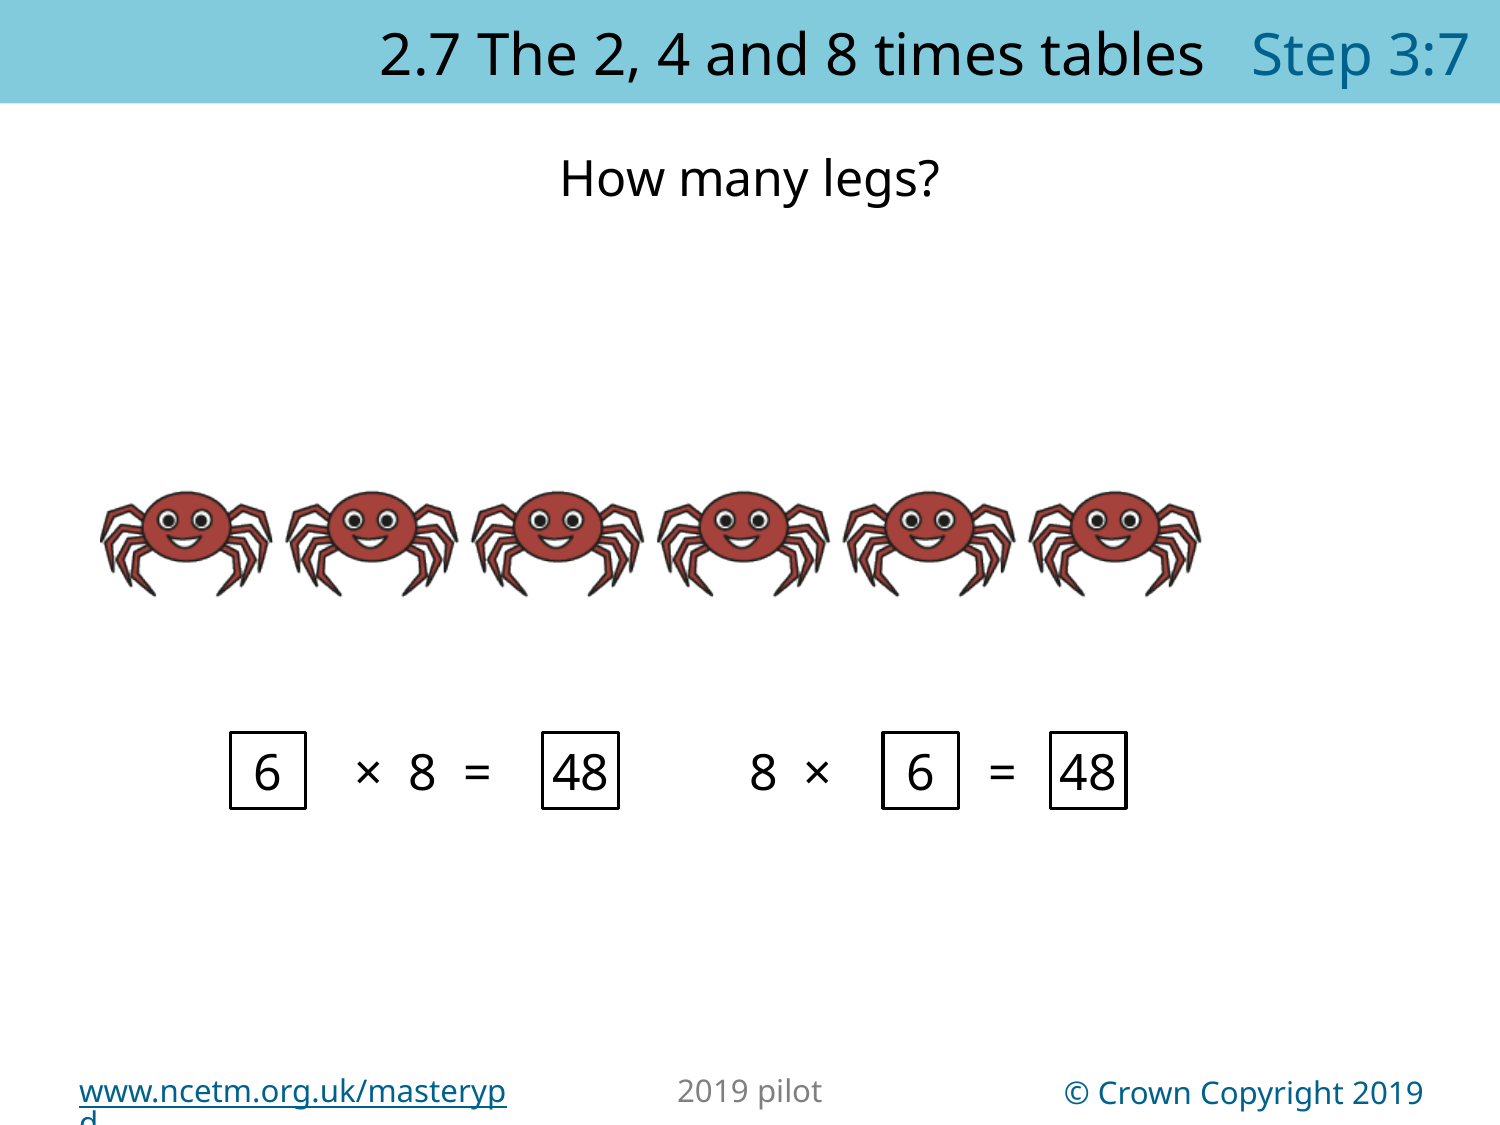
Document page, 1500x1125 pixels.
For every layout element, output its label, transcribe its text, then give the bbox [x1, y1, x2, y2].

list 2.7 The 2, 4 and 8 times tables Step 3:7 [0, 0, 1500, 104]
text_box [882, 732, 959, 809]
text_box = [973, 732, 1033, 808]
text_box × 8 = [339, 732, 507, 808]
text_box 48 [537, 732, 625, 808]
text_box 8 × [734, 732, 874, 808]
text_box How many legs? [545, 139, 955, 215]
text_box 48 [1044, 732, 1132, 808]
text_box [230, 732, 306, 809]
picture [100, 469, 1387, 609]
